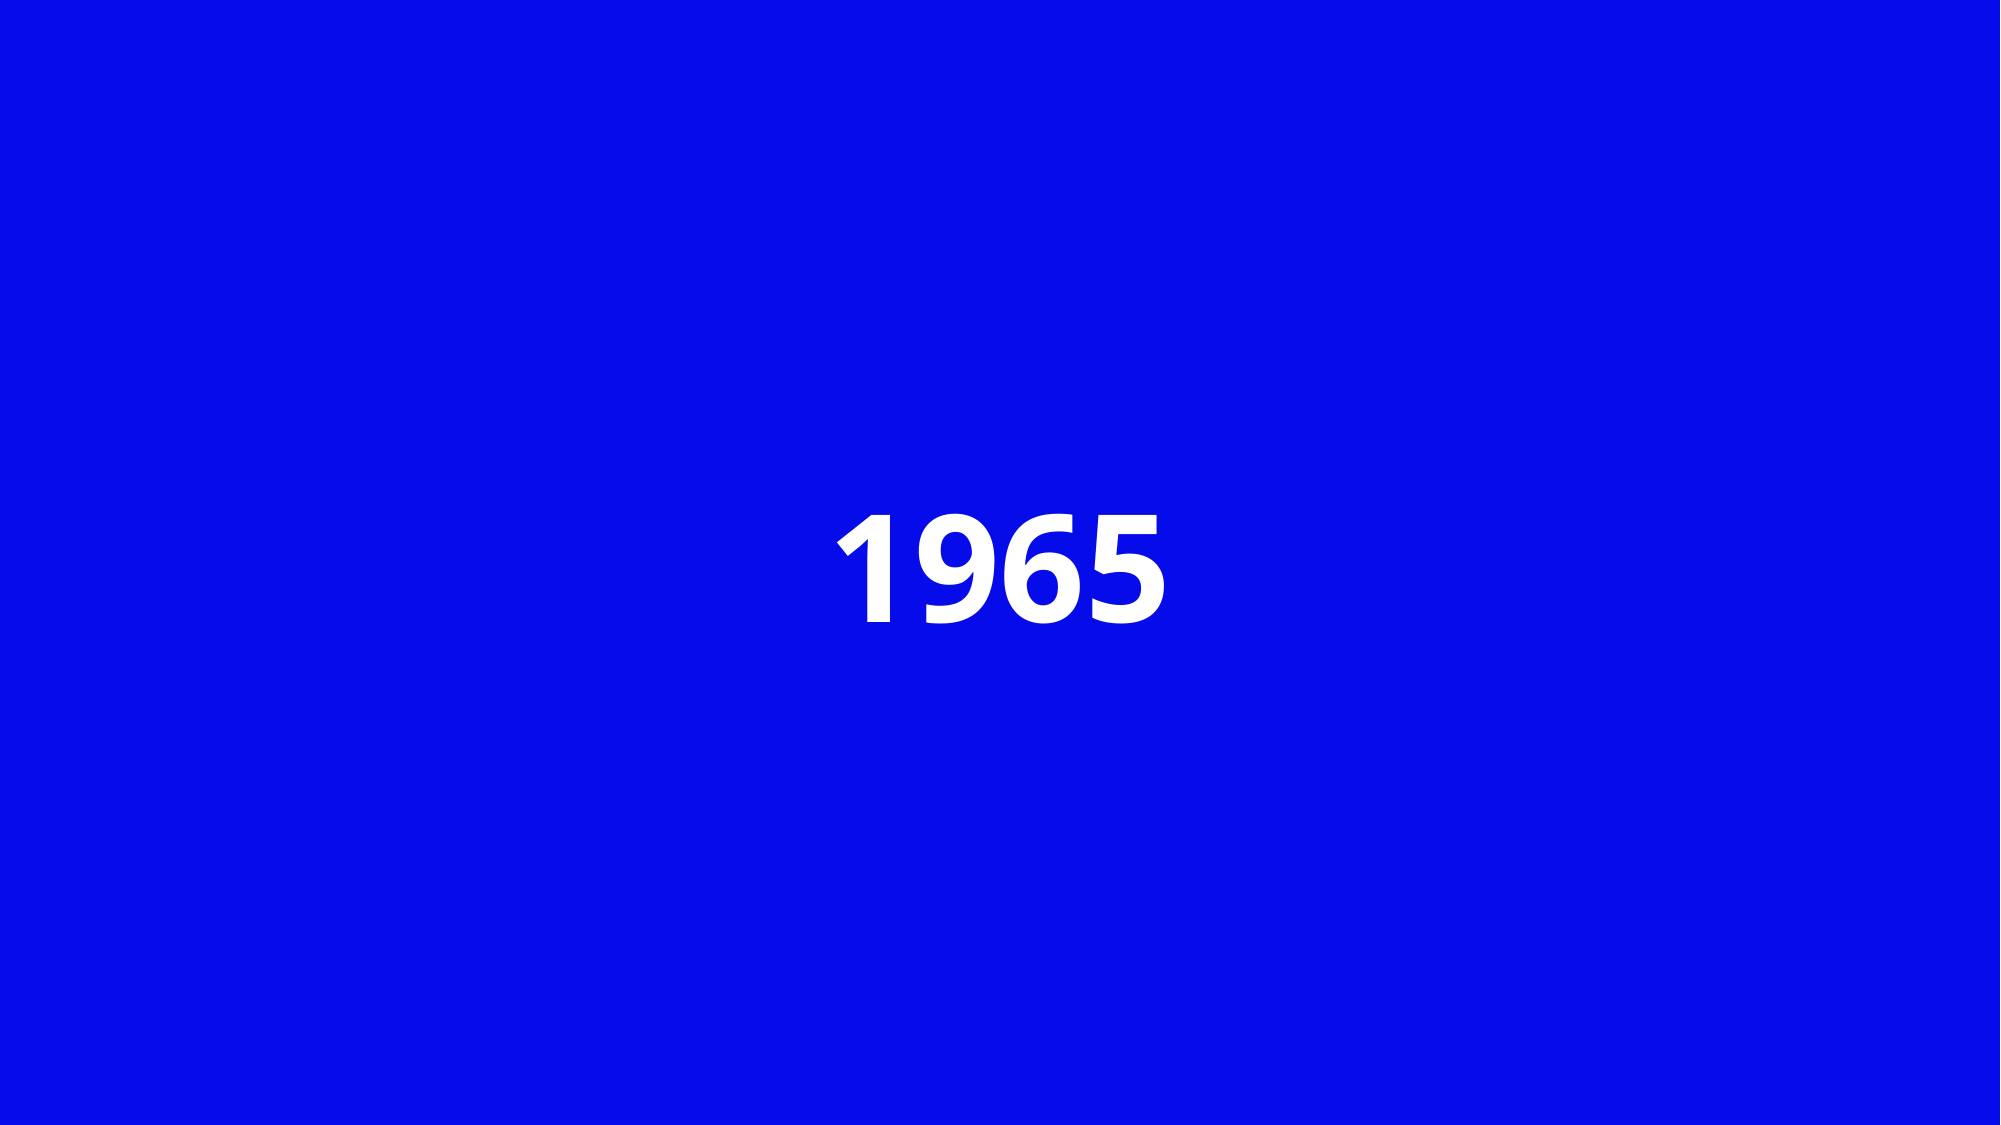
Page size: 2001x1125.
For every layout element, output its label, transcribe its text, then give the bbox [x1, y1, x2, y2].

text_box 1965 [0, 0, 2000, 1125]
